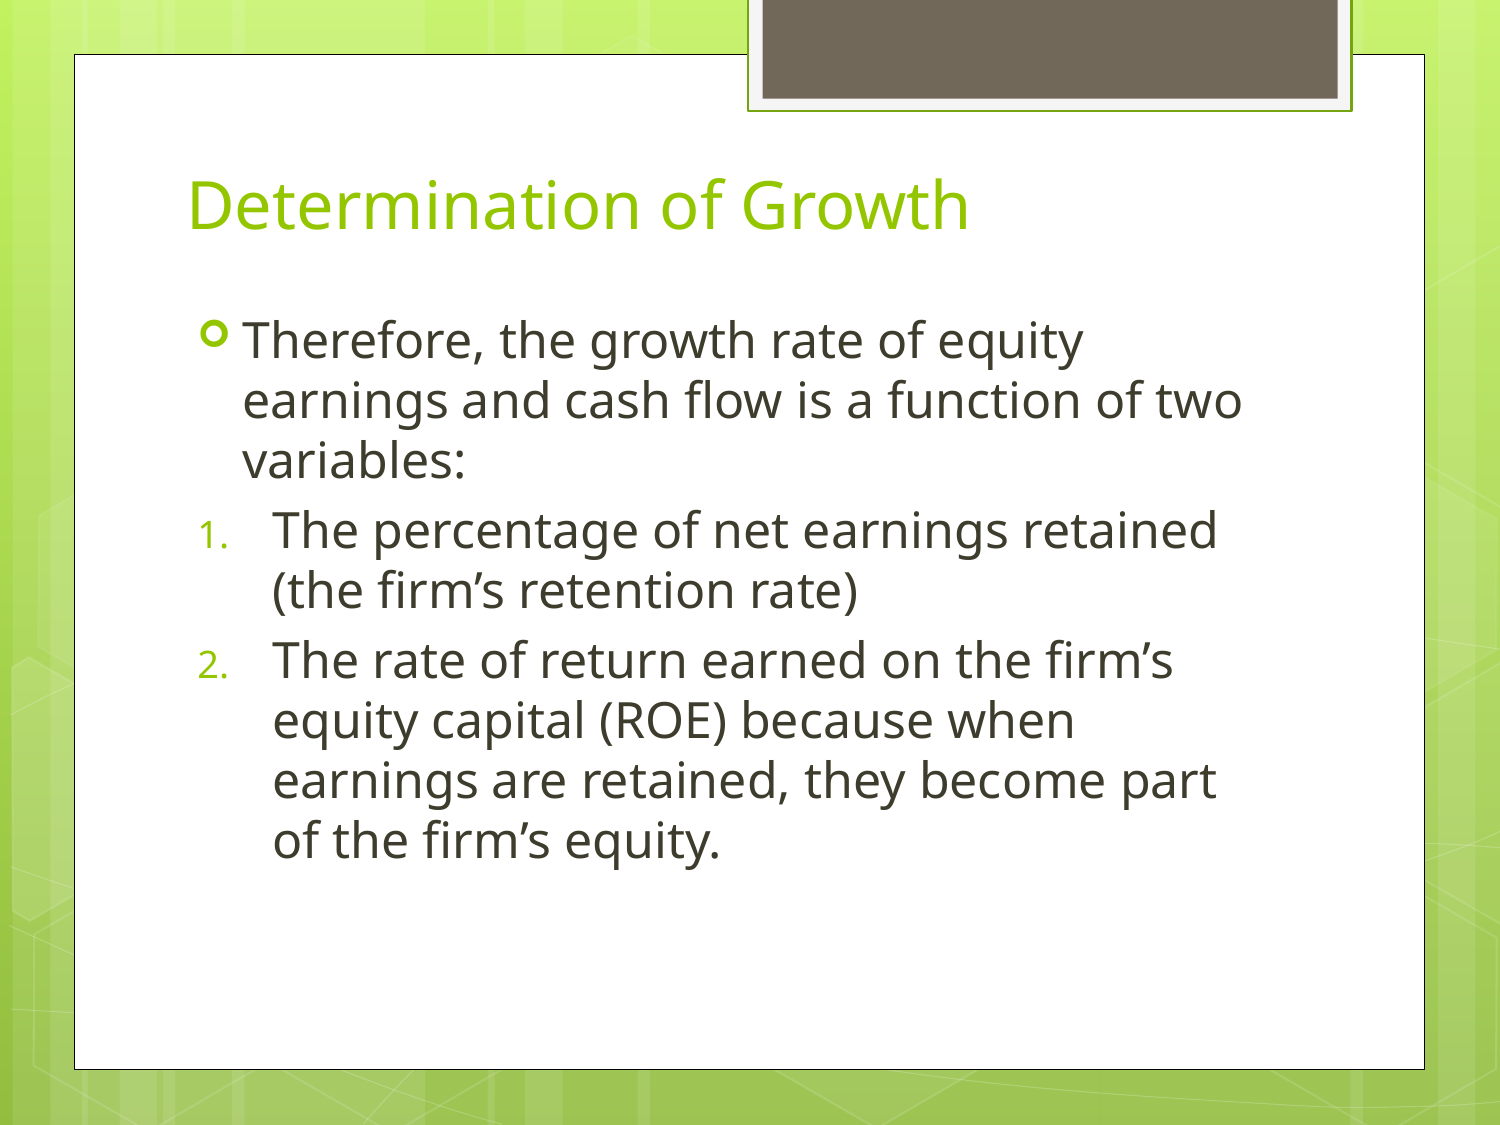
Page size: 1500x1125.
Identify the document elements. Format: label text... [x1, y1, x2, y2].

list Therefore, the growth rate of equity earnings and cash flow is a function of two variables: The percentage of net earnings retained (the firm’s retention rate) The rate of return earned on the firm’s equity capital (ROE) because when earnings are retained, they become part of the firm’s equity. [171, 300, 1283, 1024]
title Determination of Growth [171, 127, 1324, 250]
